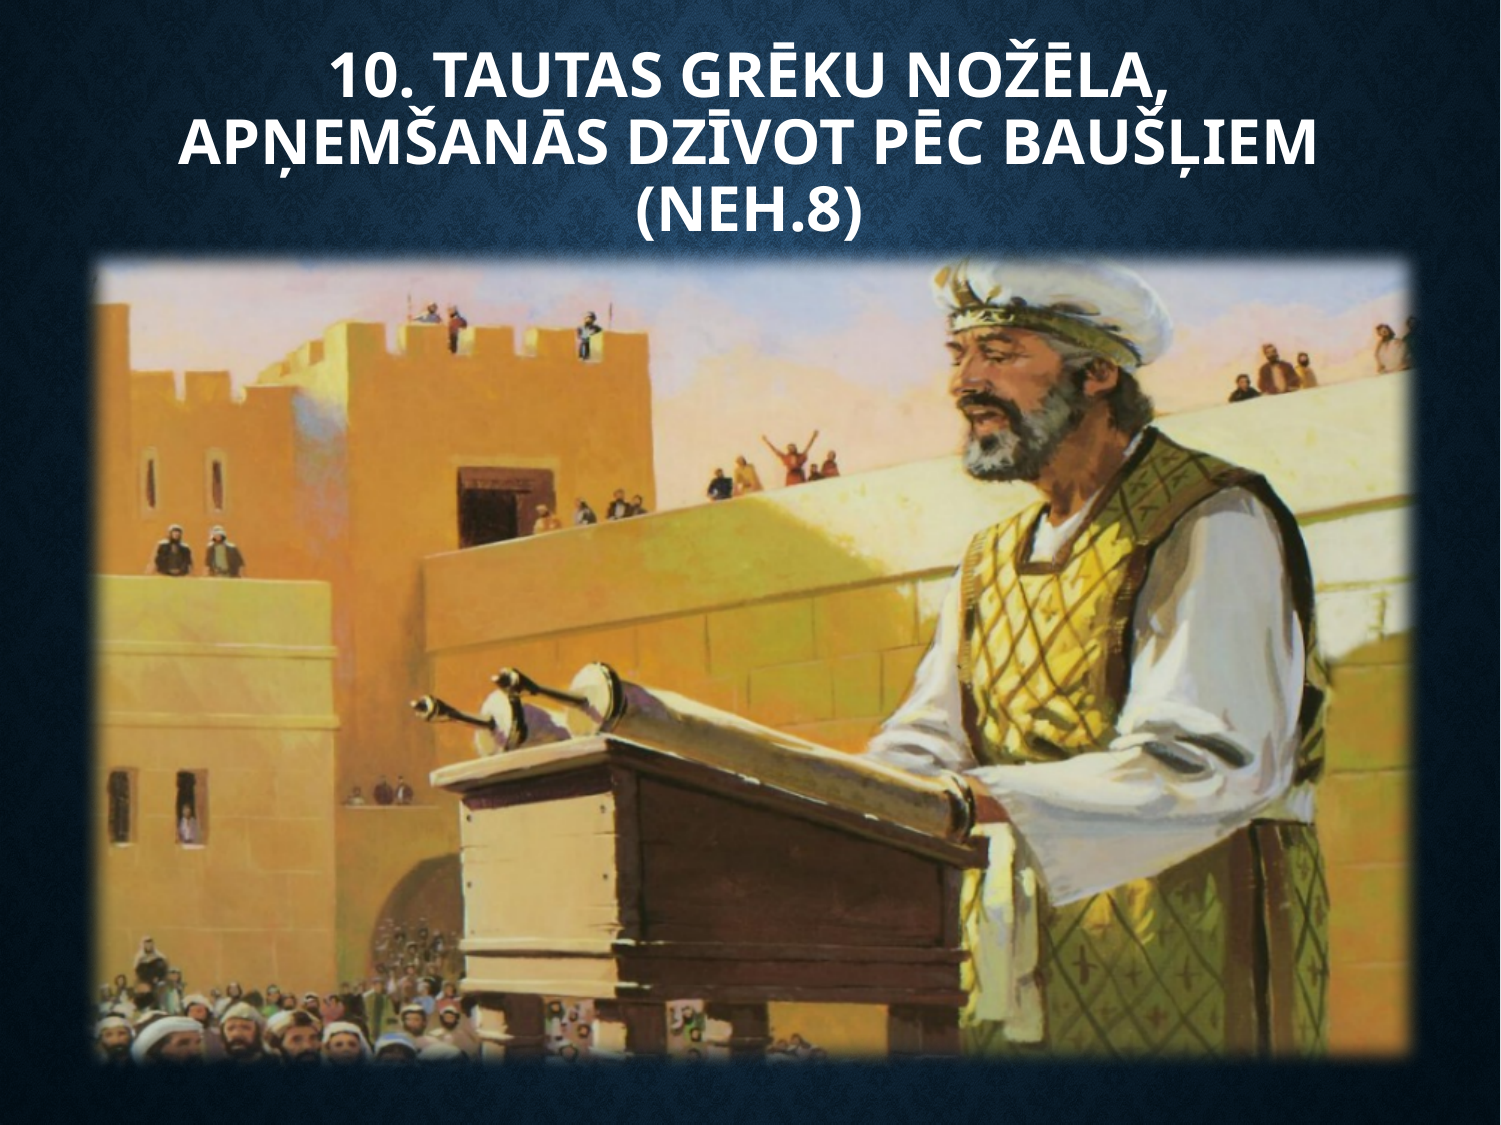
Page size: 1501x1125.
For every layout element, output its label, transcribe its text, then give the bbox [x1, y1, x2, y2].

picture [79, 242, 1426, 1072]
title 10. Tautas grēku nožēla, apņemšanās dzīvot pēc baušļiem (Neh.8) [112, 35, 1387, 241]
